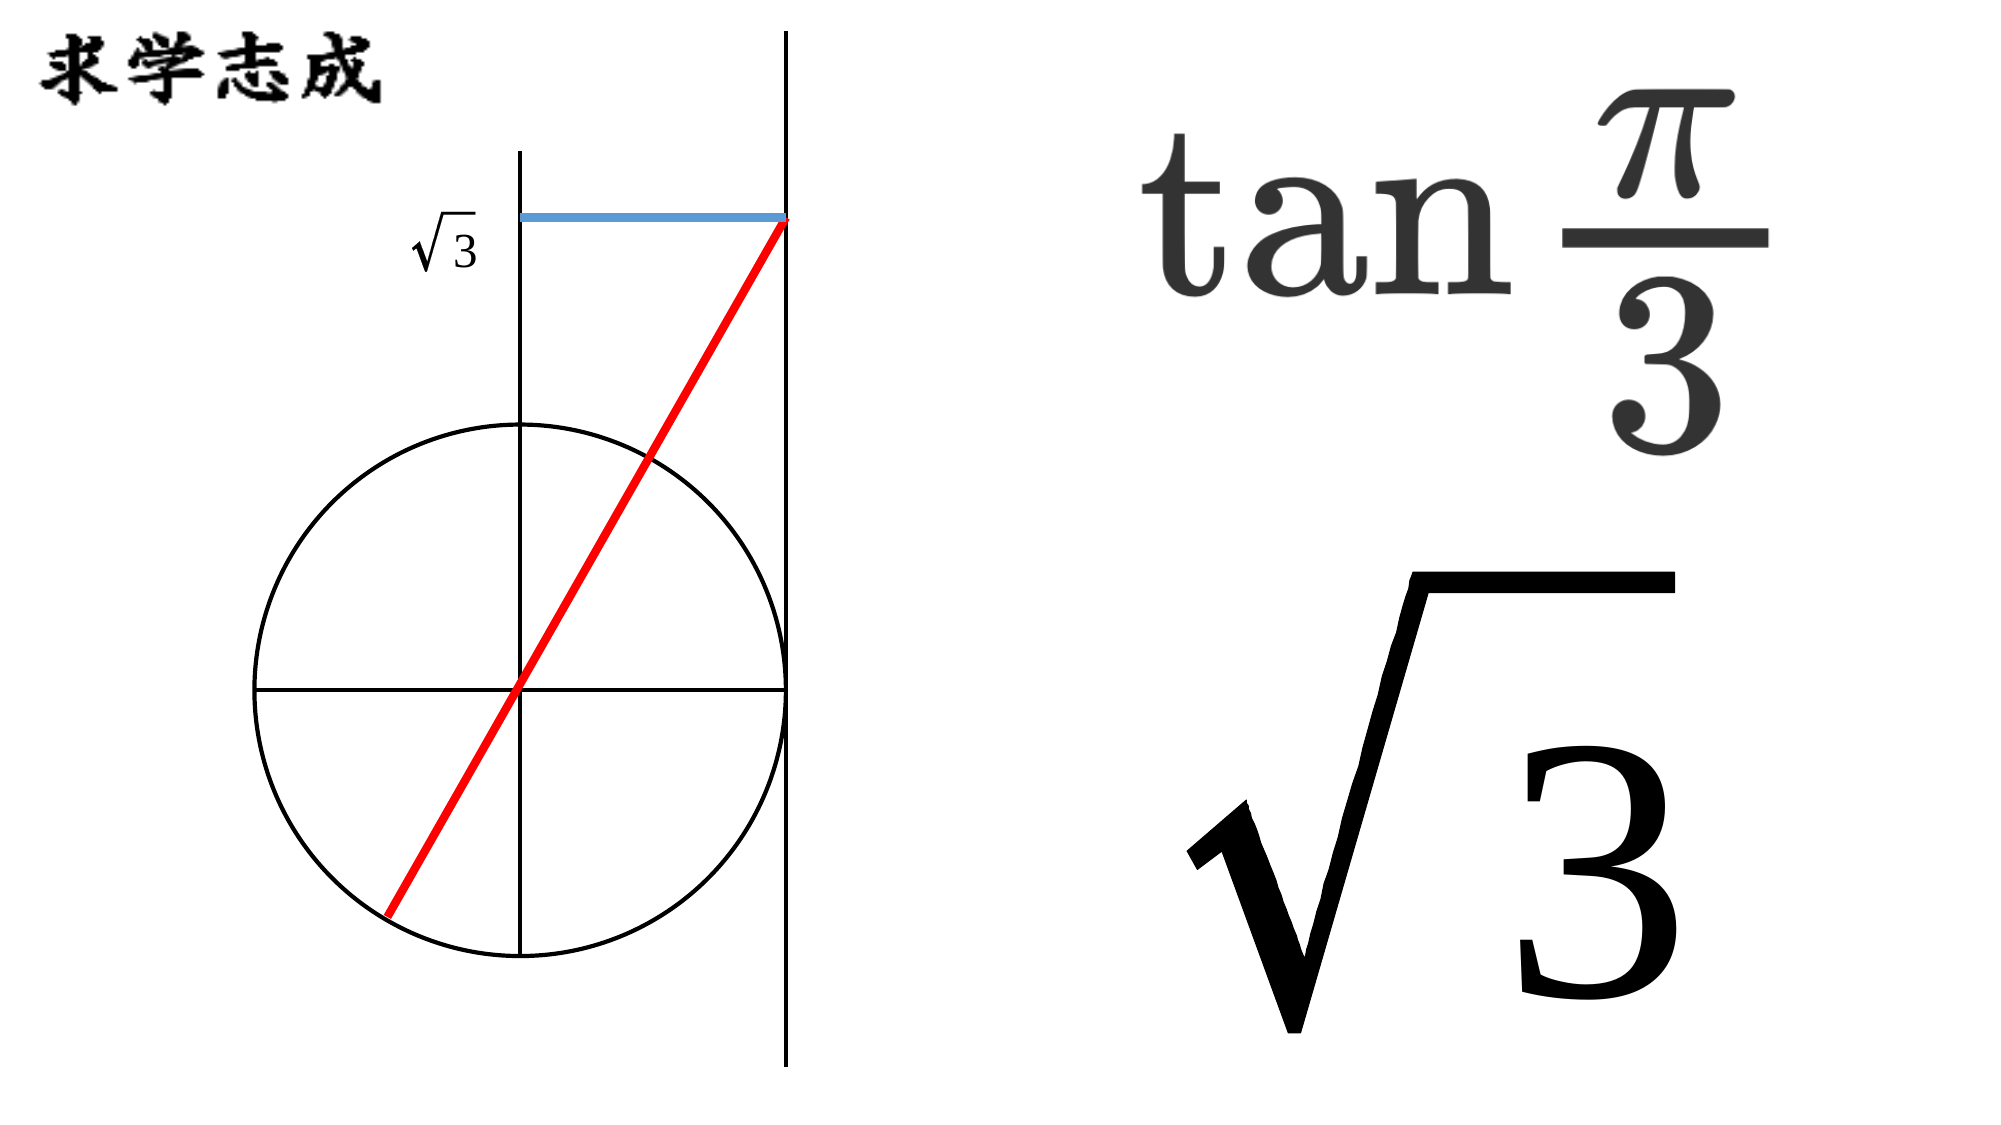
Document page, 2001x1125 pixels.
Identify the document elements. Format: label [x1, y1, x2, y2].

picture [1087, 33, 1827, 512]
text_box [387, 217, 786, 917]
text_box [253, 459, 661, 958]
text_box [1124, 568, 1789, 1038]
picture [18, 0, 403, 166]
text_box [403, 211, 491, 273]
